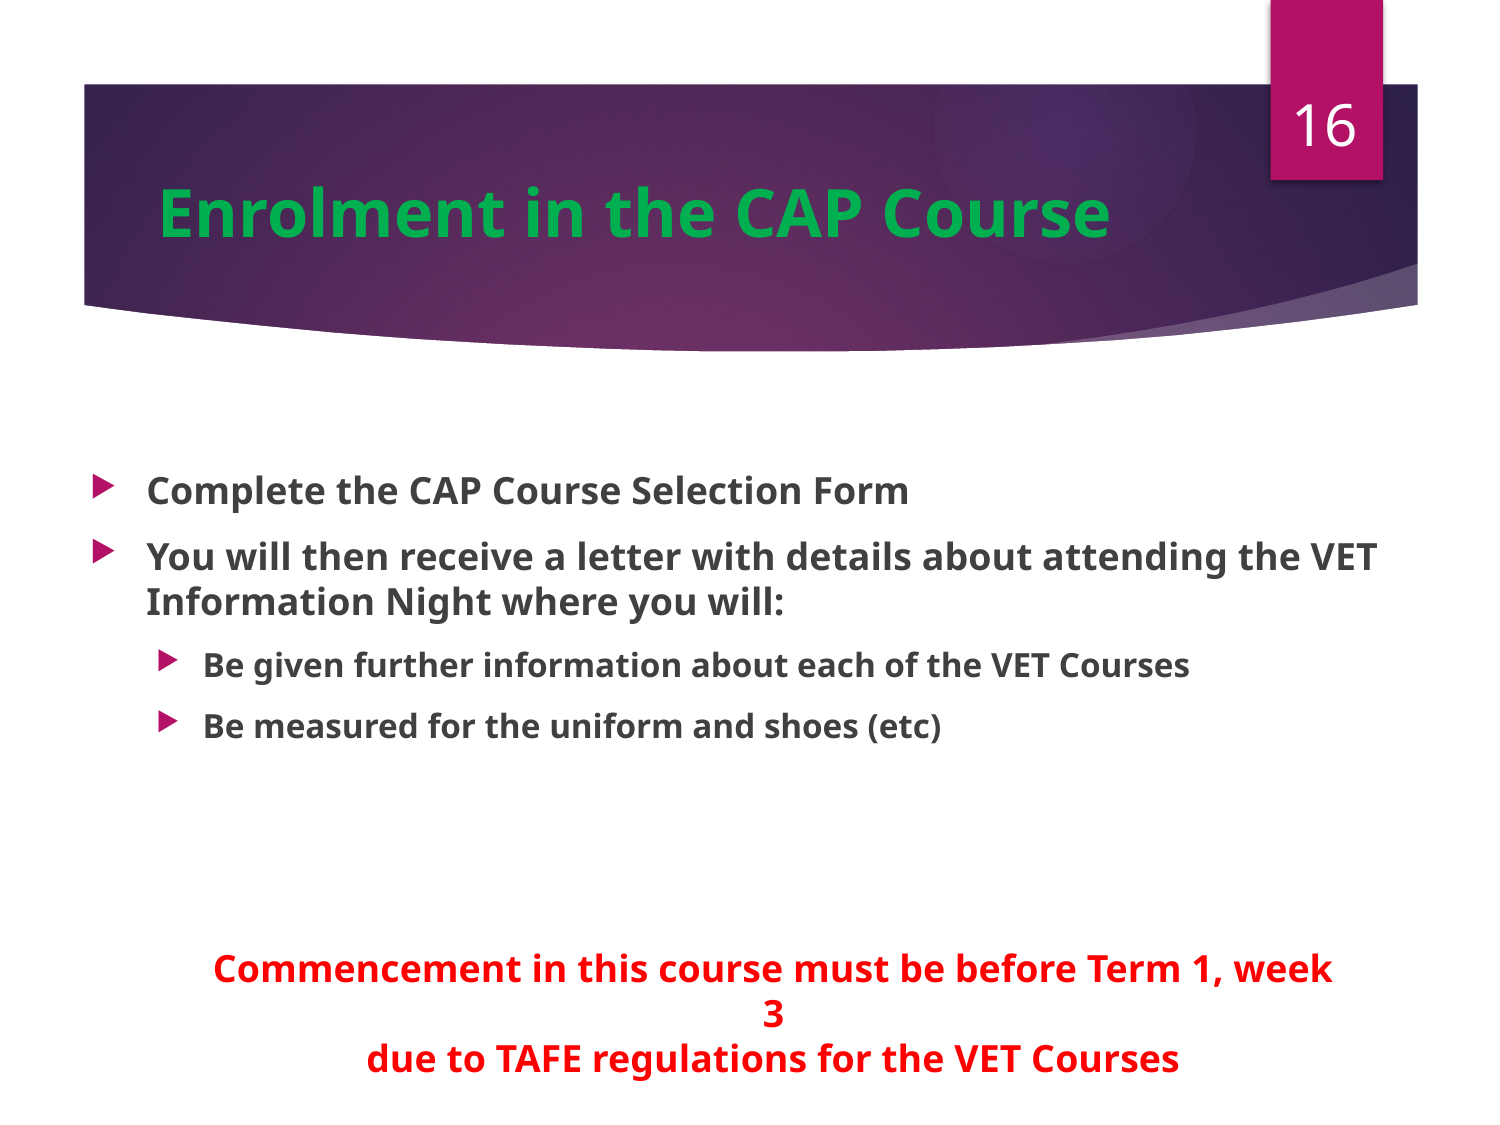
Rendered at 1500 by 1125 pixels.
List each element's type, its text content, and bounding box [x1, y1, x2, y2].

list Complete the CAP Course Selection Form You will then receive a letter with details about attending the VET Information Night where you will: Be given further information about each of the VET Courses Be measured for the uniform and shoes (etc) [75, 262, 1425, 894]
slide_number 16 [1259, 48, 1390, 175]
title Enrolment in the CAP Course [142, 152, 1183, 262]
text_box Commencement in this course must be before Term 1, week 3 due to TAFE regulations for the VET Courses [194, 938, 1353, 1088]
